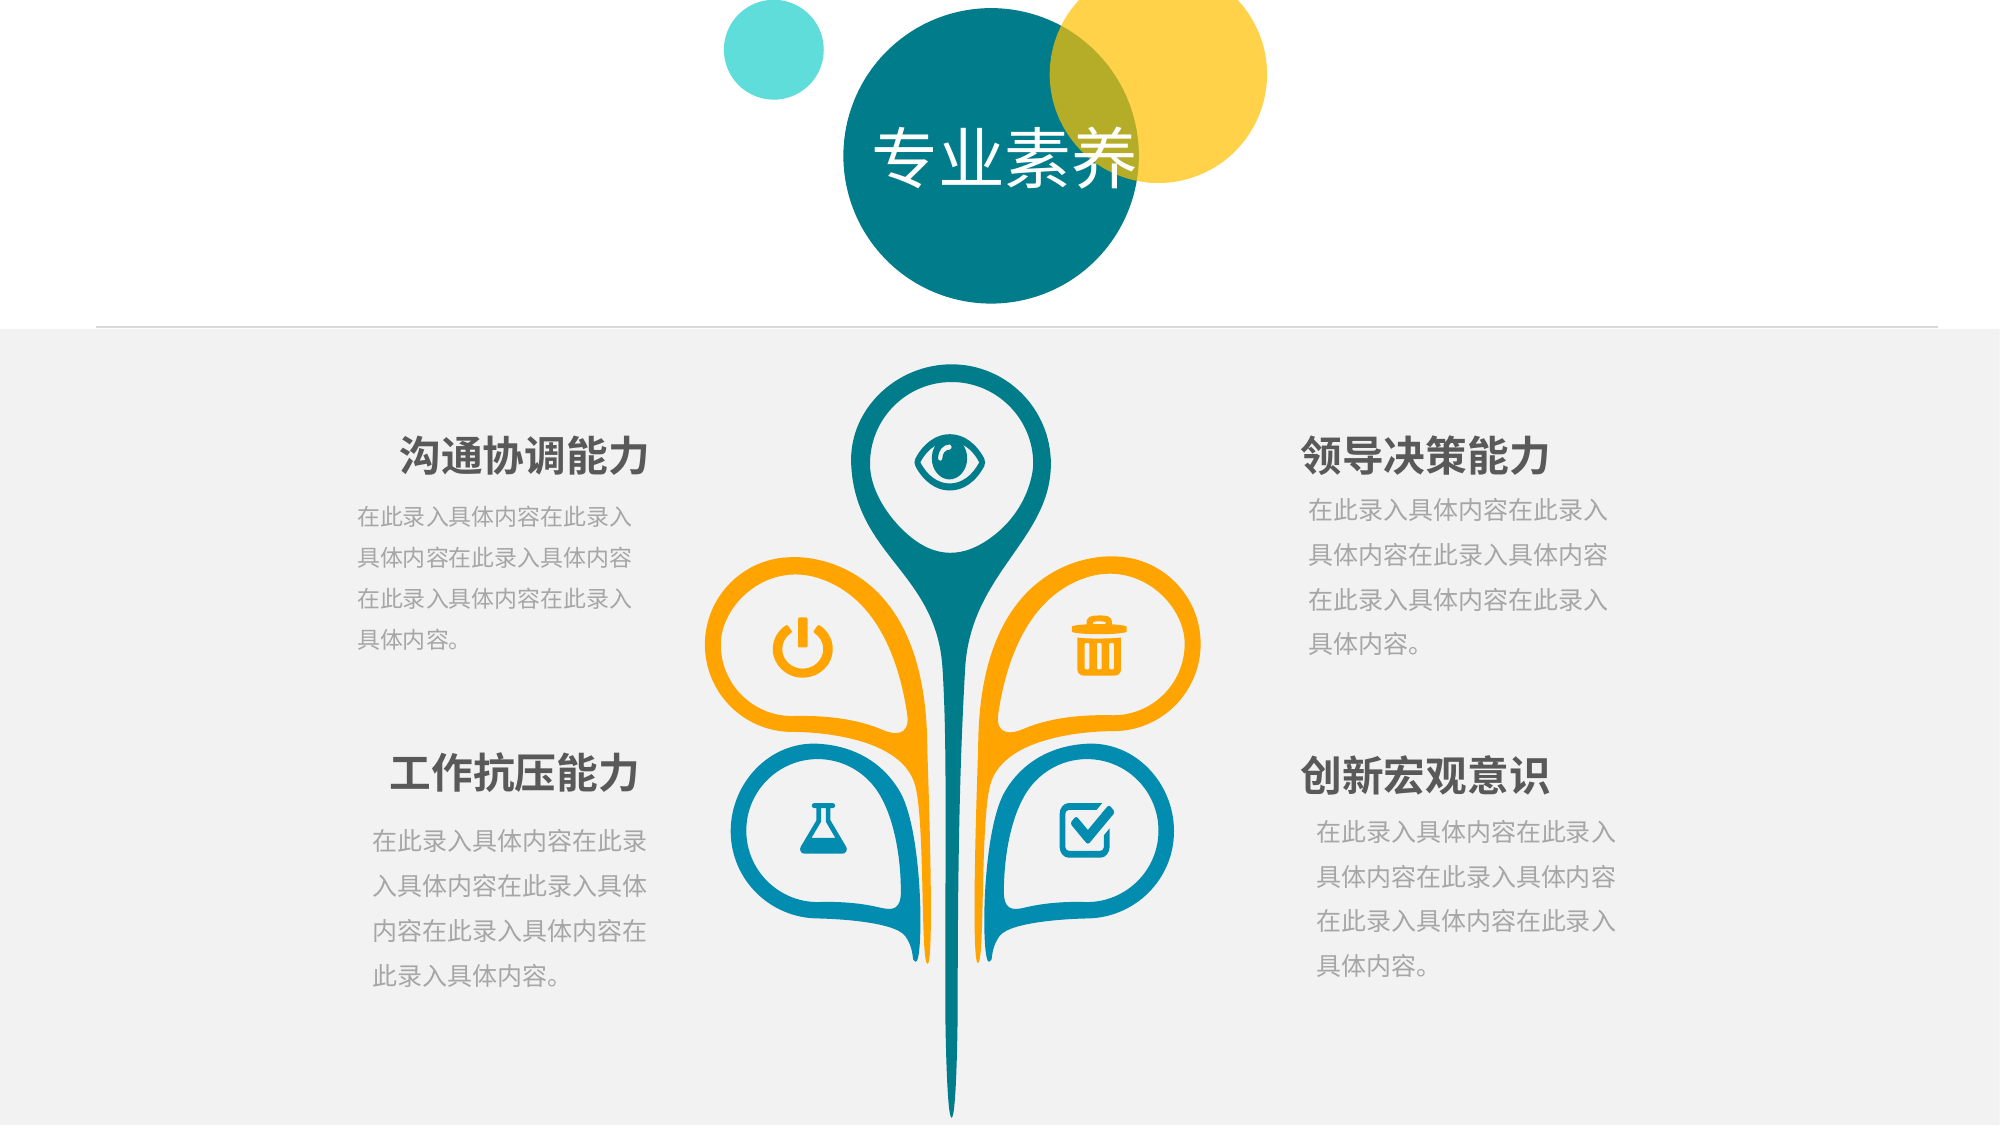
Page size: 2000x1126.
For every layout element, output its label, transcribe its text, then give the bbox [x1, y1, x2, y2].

text_box 沟通协调能力 [337, 397, 665, 487]
text_box [721, 0, 826, 102]
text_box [969, 546, 1201, 966]
text_box [841, 91, 1133, 306]
text_box [1047, 0, 1270, 182]
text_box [730, 740, 924, 962]
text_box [704, 547, 936, 967]
text_box 在此录入具体内容在此录入具体内容在此录入具体内容在此录入具体内容在此录入具体内容。 [358, 803, 666, 998]
text_box 工作抗压能力 [374, 714, 655, 805]
text_box 在此录入具体内容在此录入具体内容在此录入具体内容在此录入具体内容在此录入具体内容。 [1301, 793, 1642, 989]
text_box 专业素养 [856, 69, 1188, 205]
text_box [848, 364, 1052, 1118]
text_box 在此录入具体内容在此录入具体内容在此录入具体内容在此录入具体内容在此录入具体内容。 [1294, 472, 1640, 667]
text_box 领导决策能力 [1238, 397, 1566, 487]
text_box 创新宏观意识 [1238, 717, 1566, 807]
text_box [0, 327, 2000, 1126]
text_box [869, 5, 1060, 69]
text_box 在此录入具体内容在此录入具体内容在此录入具体内容在此录入具体内容在此录入具体内容。 [342, 481, 669, 661]
